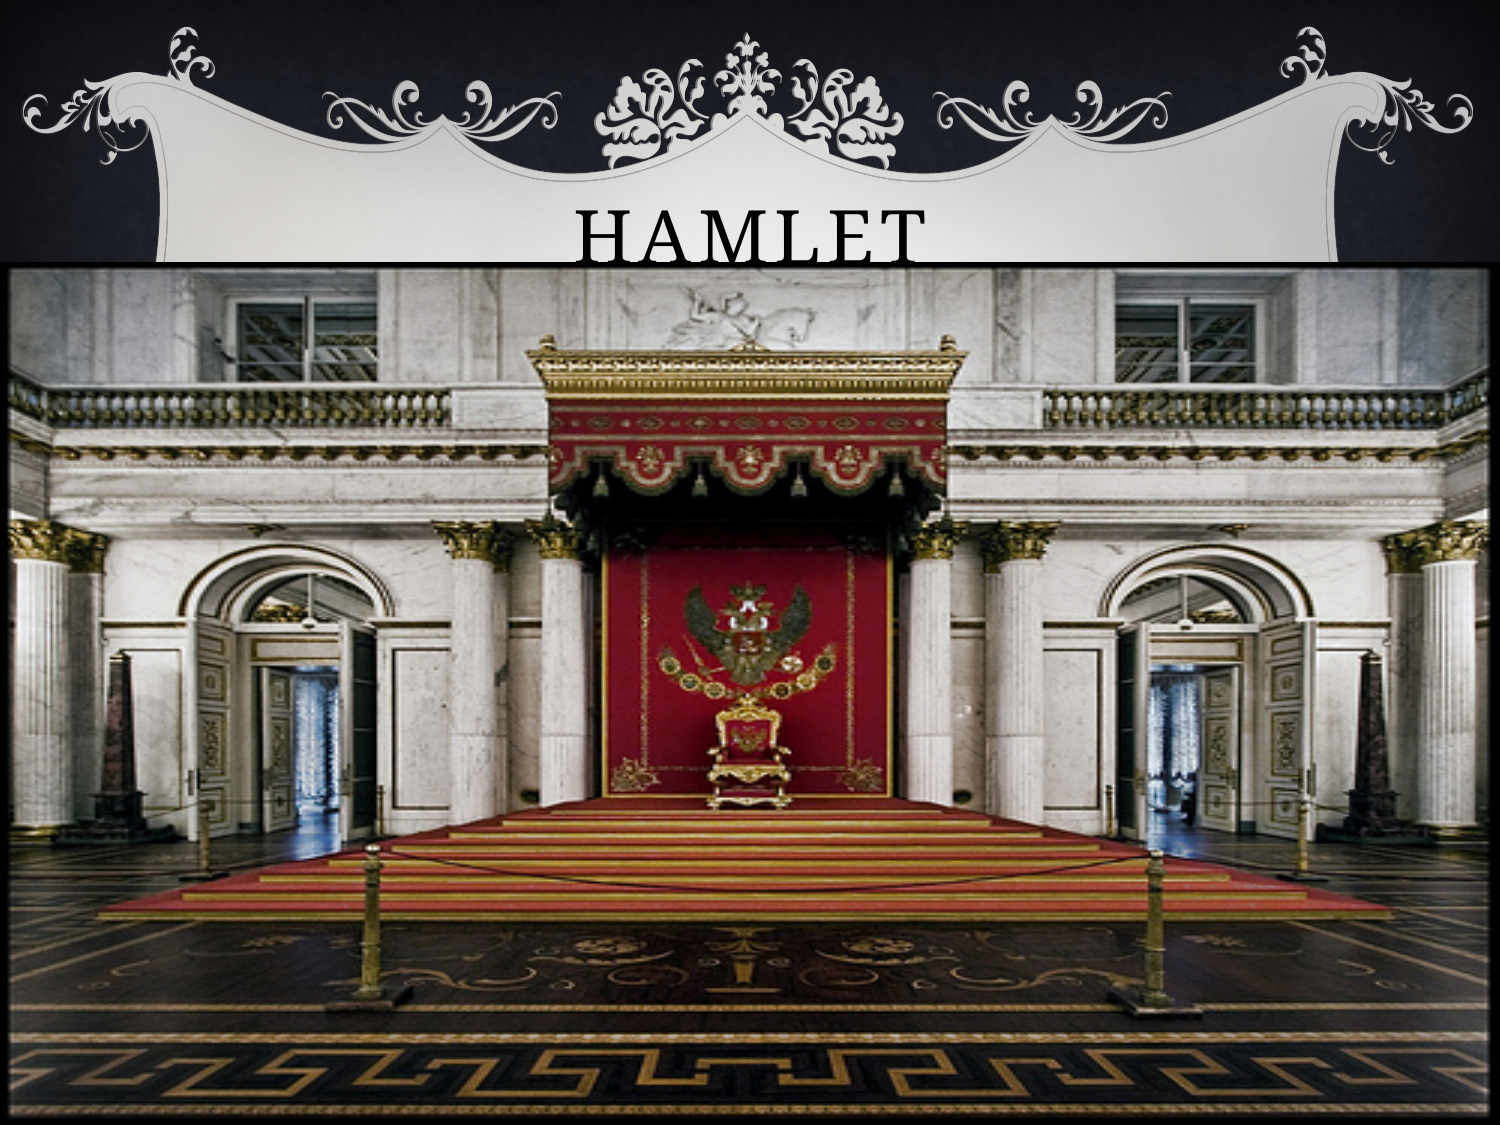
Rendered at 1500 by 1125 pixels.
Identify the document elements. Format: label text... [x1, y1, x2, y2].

picture [0, 0, 1500, 1125]
title Hamlet [225, 174, 1275, 262]
